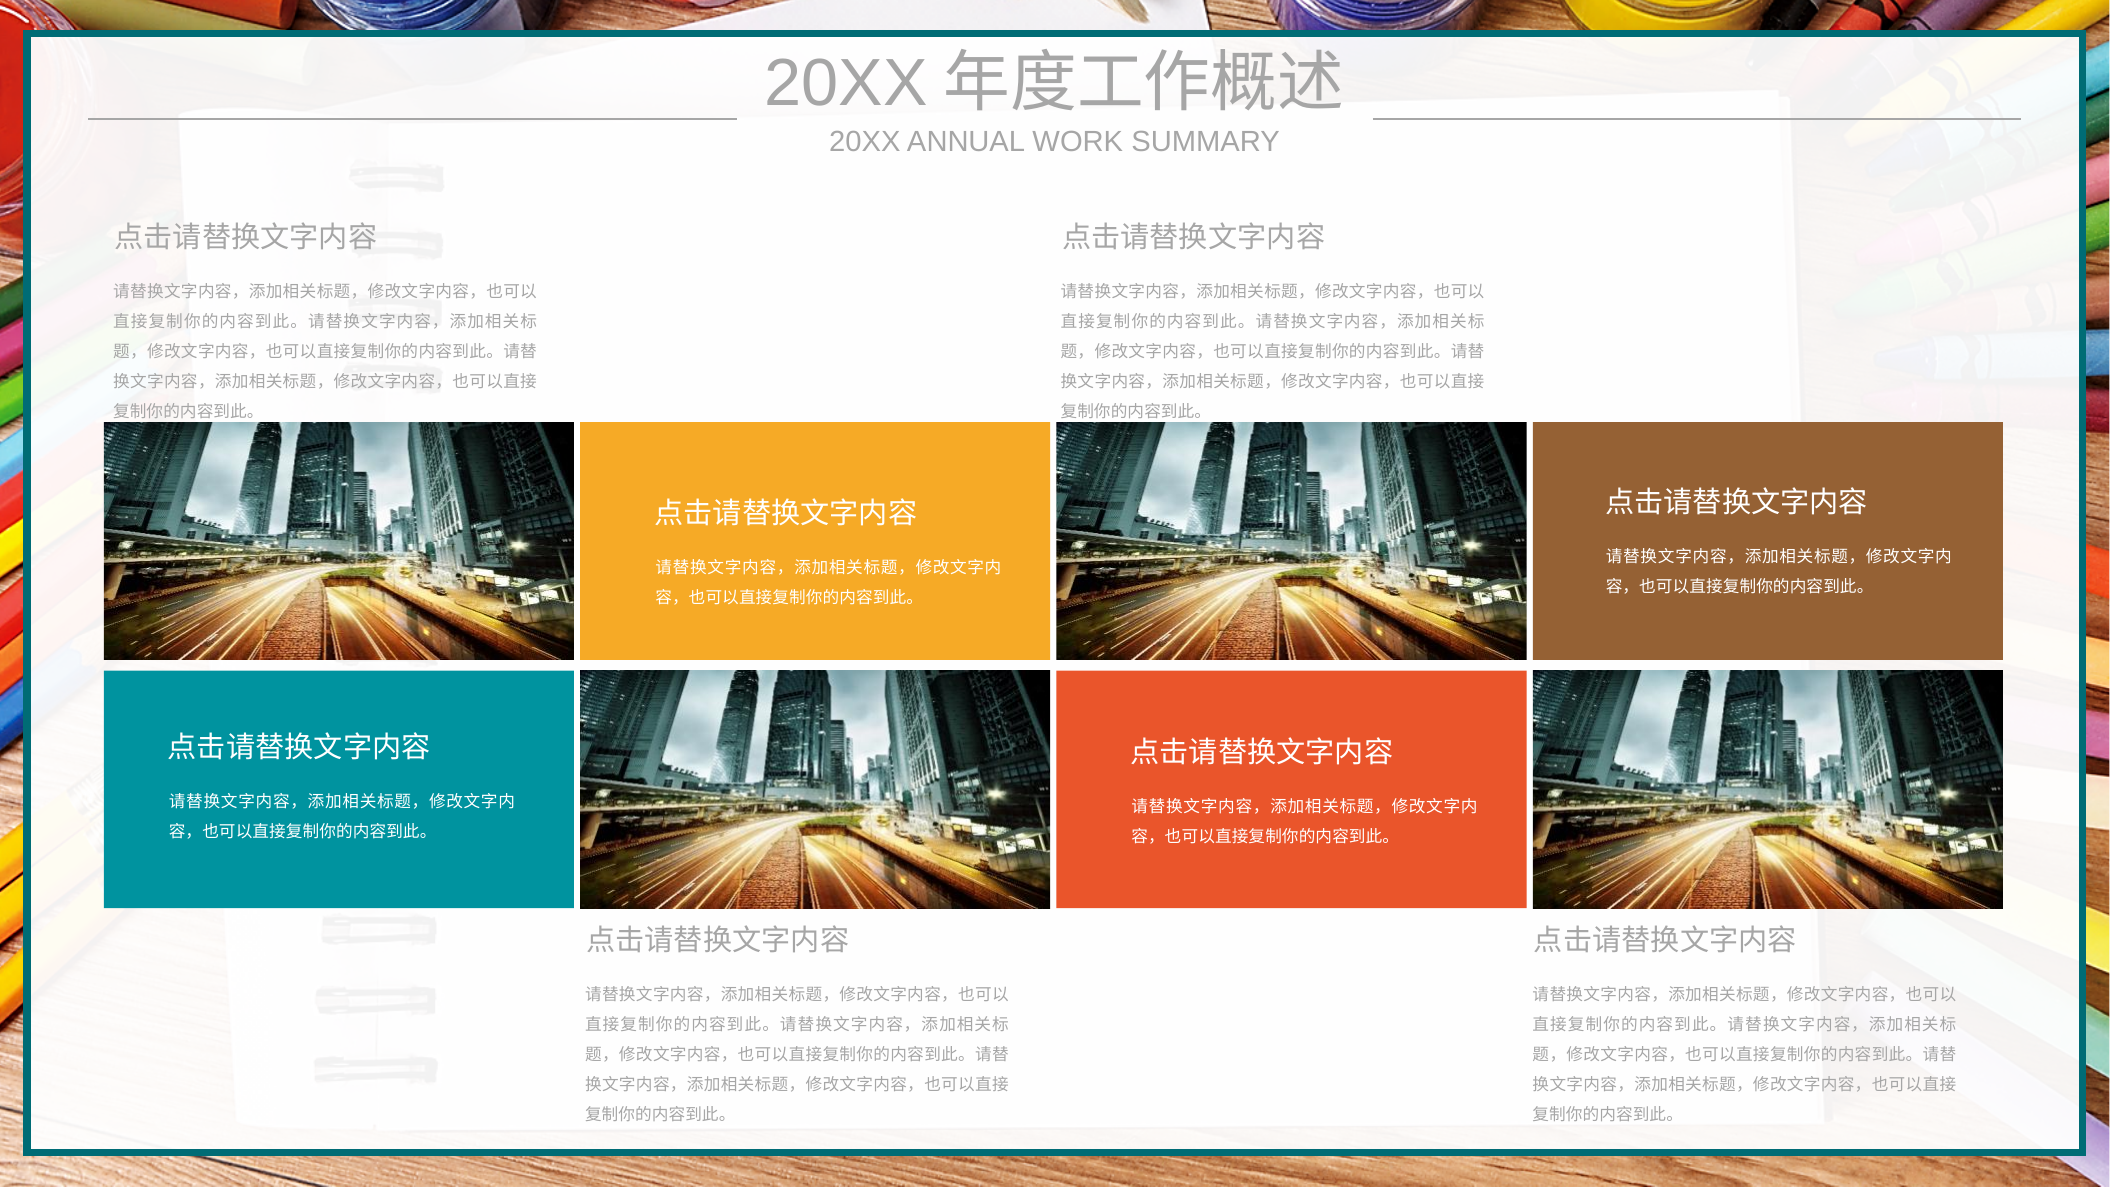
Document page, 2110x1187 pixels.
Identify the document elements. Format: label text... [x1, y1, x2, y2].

text_box 请替换文字内容，添加相关标题，修改文字内容，也可以直接复制你的内容到此。 [655, 546, 1002, 607]
text_box [1056, 670, 1527, 909]
text_box [1532, 422, 2003, 660]
text_box [103, 422, 574, 660]
text_box [1056, 422, 1527, 660]
text_box [580, 670, 1051, 909]
text_box 点击请替换文字内容 [114, 218, 423, 254]
text_box 点击请替换文字内容 [654, 494, 923, 530]
text_box 点击请替换文字内容 [1604, 483, 1873, 519]
text_box 请替换文字内容，添加相关标题，修改文字内容，也可以直接复制你的内容到此。请替换文字内容，添加相关标题，修改文字内容，也可以直接复制你的内容到此。请替换文字内容，添加相关标题，修改文字内容，也可以直接复制你的内容到此。 [585, 974, 1010, 1124]
text_box [103, 670, 574, 909]
text_box 点击请替换文字内容 [167, 728, 436, 764]
text_box 请替换文字内容，添加相关标题，修改文字内容，也可以直接复制你的内容到此。 [1131, 785, 1479, 846]
picture [0, 0, 2110, 1187]
text_box 请替换文字内容，添加相关标题，修改文字内容，也可以直接复制你的内容到此。 [1605, 536, 1953, 597]
text_box 点击请替换文字内容 [1130, 732, 1399, 769]
text_box [1532, 670, 2003, 909]
text_box 请替换文字内容，添加相关标题，修改文字内容，也可以直接复制你的内容到此。请替换文字内容，添加相关标题，修改文字内容，也可以直接复制你的内容到此。请替换文字内容，添加相关标题，修改文字内容，也可以直接复制你的内容到此。 [1532, 974, 1958, 1124]
text_box 20XX年度工作概述 [730, 38, 1379, 119]
text_box 点击请替换文字内容 [1062, 218, 1370, 254]
text_box 点击请替换文字内容 [1533, 921, 1842, 957]
text_box 20XX ANNUAL WORK SUMMARY [824, 122, 1285, 158]
text_box 请替换文字内容，添加相关标题，修改文字内容，也可以直接复制你的内容到此。请替换文字内容，添加相关标题，修改文字内容，也可以直接复制你的内容到此。请替换文字内容，添加相关标题，修改文字内容，也可以直接复制你的内容到此。 [113, 270, 538, 421]
text_box 点击请替换文字内容 [586, 921, 894, 957]
text_box 请替换文字内容，添加相关标题，修改文字内容，也可以直接复制你的内容到此。请替换文字内容，添加相关标题，修改文字内容，也可以直接复制你的内容到此。请替换文字内容，添加相关标题，修改文字内容，也可以直接复制你的内容到此。 [1060, 270, 1486, 421]
text_box [580, 422, 1051, 660]
text_box 请替换文字内容，添加相关标题，修改文字内容，也可以直接复制你的内容到此。 [168, 781, 516, 841]
